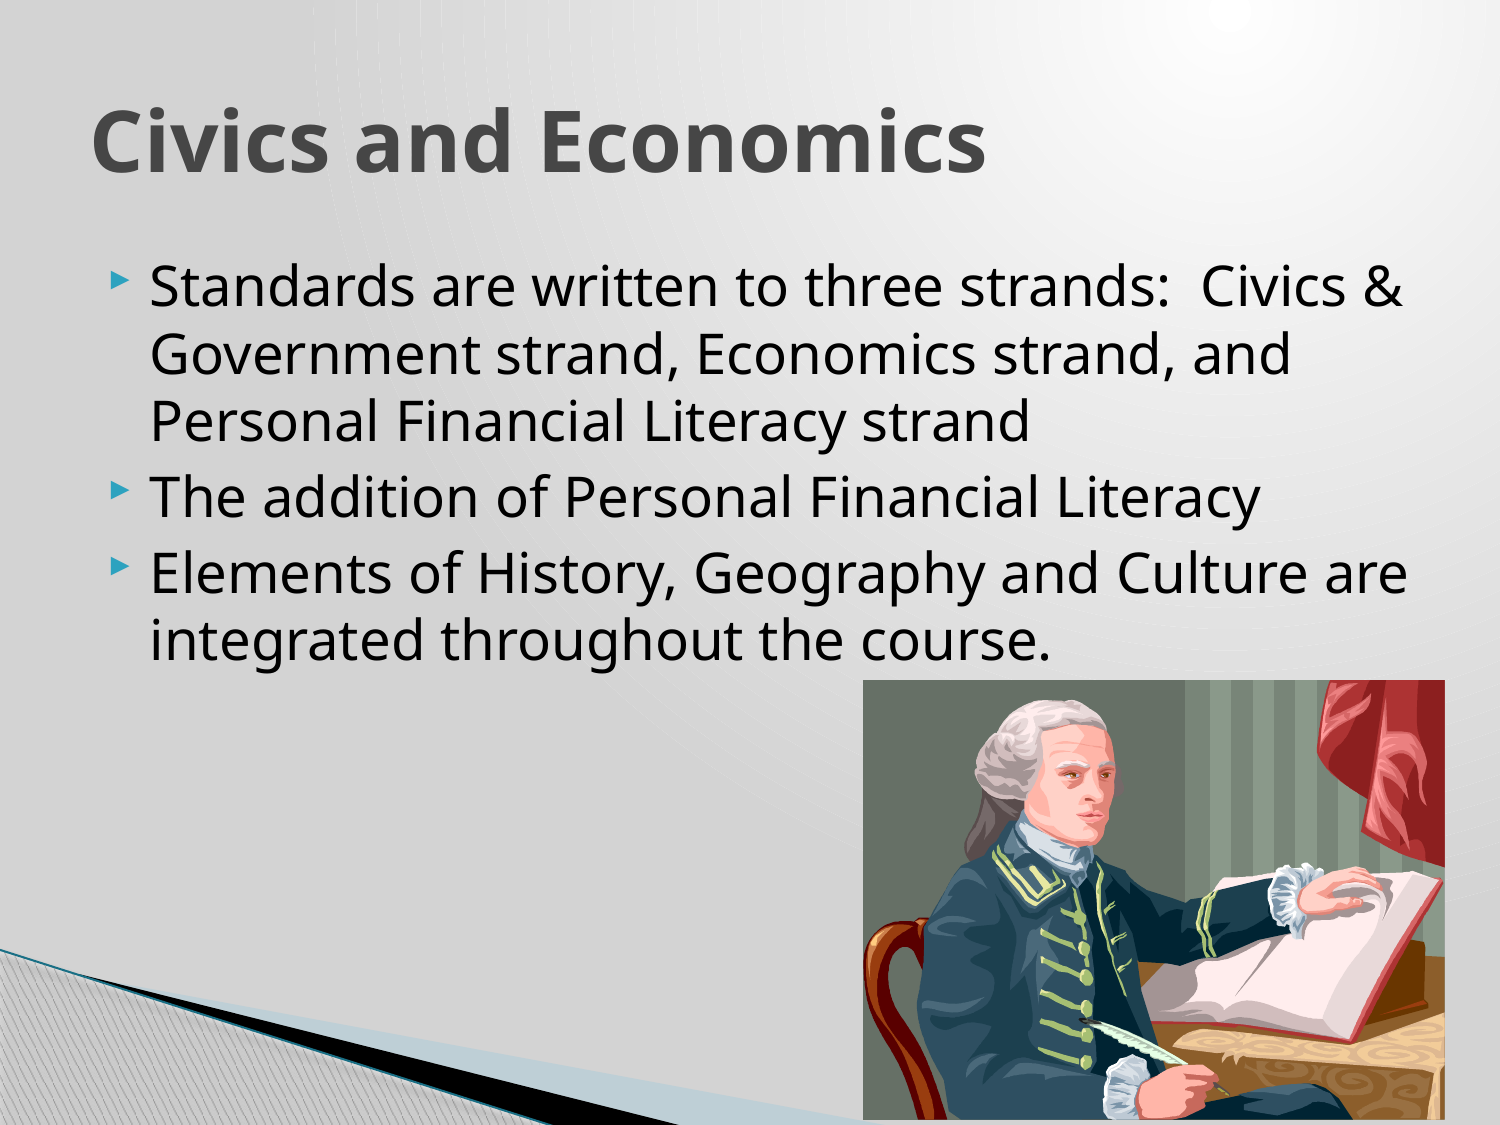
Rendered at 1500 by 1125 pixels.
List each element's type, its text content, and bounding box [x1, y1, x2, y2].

list Standards are written to three strands: Civics & Government strand, Economics strand, and Personal Financial Literacy strand The addition of Personal Financial Literacy Elements of History, Geography and Culture are integrated throughout the course. [75, 243, 1425, 986]
title Civics and Economics [75, 45, 1425, 233]
picture [862, 674, 1451, 1125]
